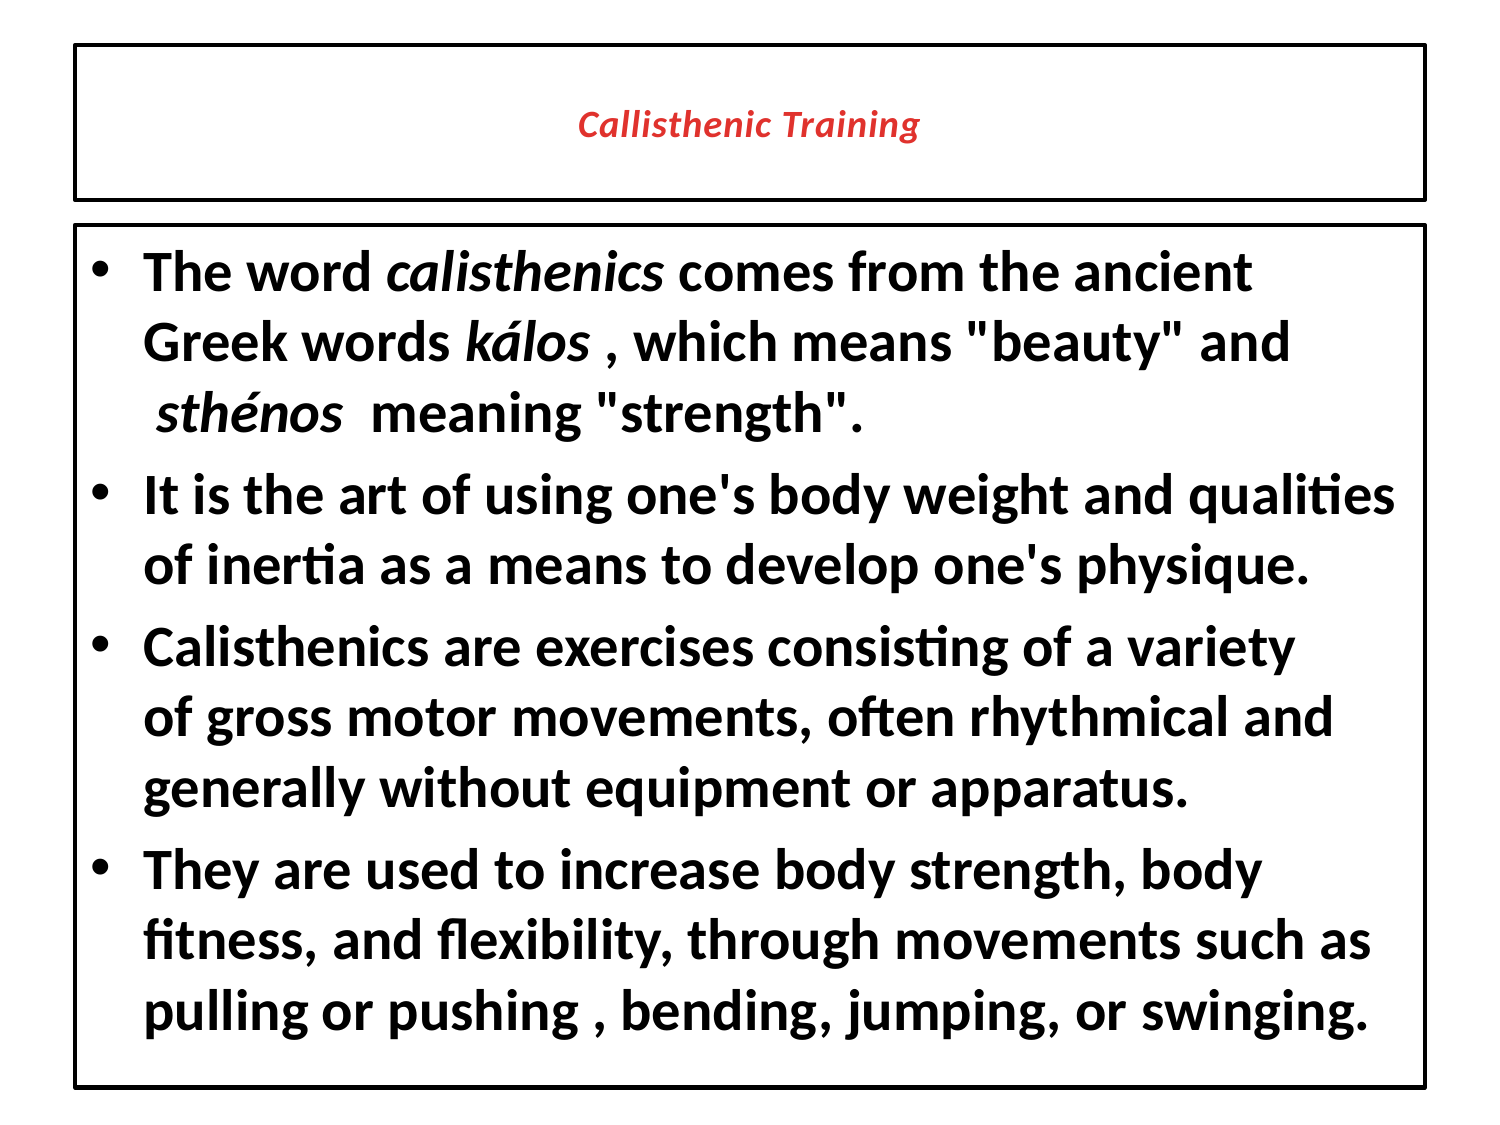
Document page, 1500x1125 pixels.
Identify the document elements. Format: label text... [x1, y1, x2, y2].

title Callisthenic Training [73, 43, 1427, 202]
list The word calisthenics comes from the ancient Greek words kálos , which means "beauty" and sthénos meaning "strength". It is the art of using one's body weight and qualities of inertia as a means to develop one's physique. Calisthenics are exercises consisting of a variety of gross motor movements, often rhythmical and generally without equipment or apparatus. They are used to increase body strength, body fitness, and flexibility, through movements such as pulling or pushing , bending, jumping, or swinging. [73, 223, 1427, 1090]
